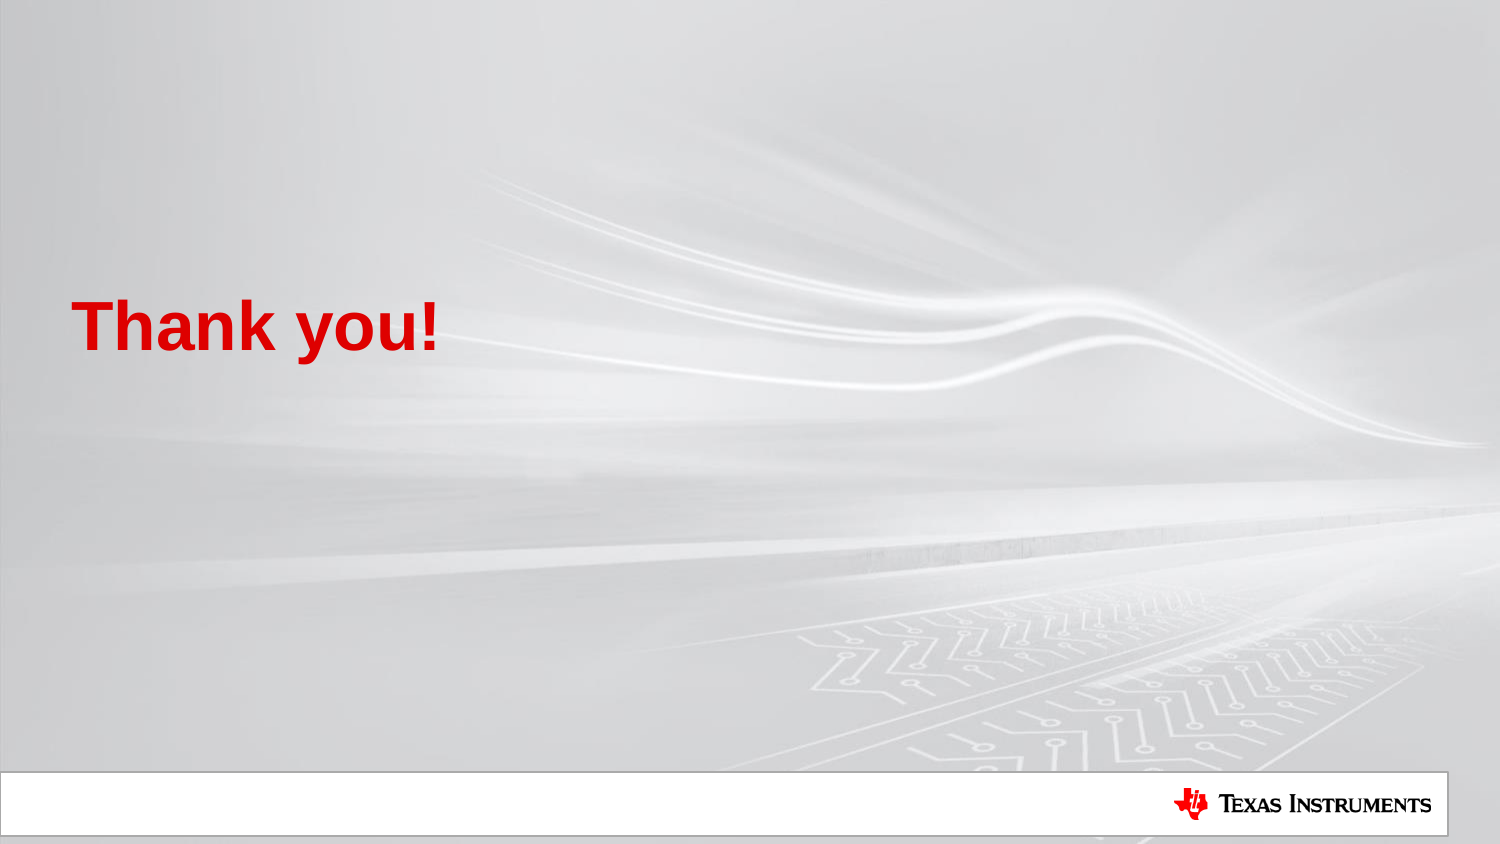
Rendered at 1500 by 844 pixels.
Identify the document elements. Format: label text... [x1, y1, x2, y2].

picture [0, 0, 1500, 844]
title Thank you! [56, 238, 1444, 421]
picture [1174, 788, 1431, 820]
